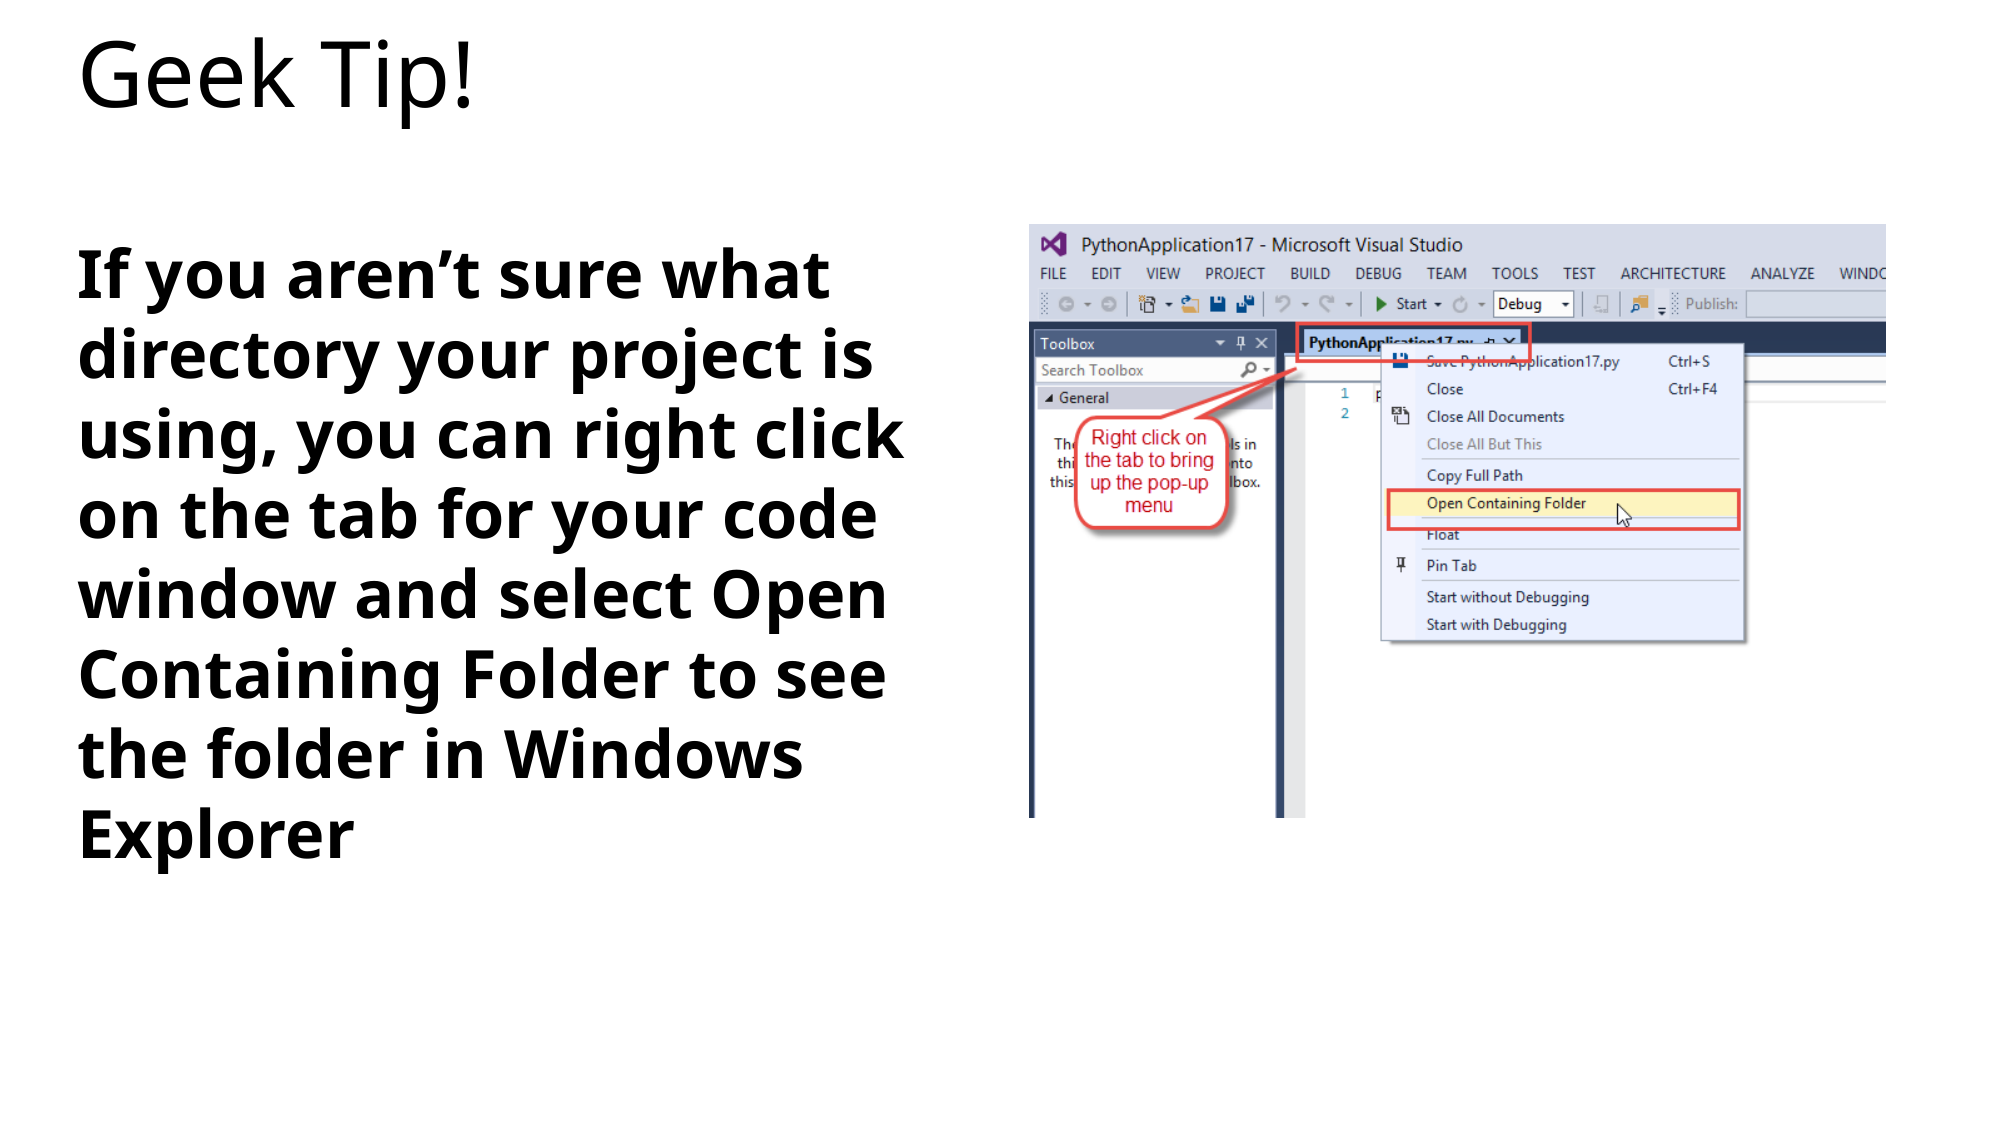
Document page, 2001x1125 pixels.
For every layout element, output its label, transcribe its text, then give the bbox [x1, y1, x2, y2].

picture [1029, 224, 1886, 818]
list If you aren’t sure what directory your project is using, you can right click on the tab for your code window and select Open Containing Folder to see the folder in Windows Explorer [62, 224, 984, 1038]
title Geek Tip! [62, 29, 1953, 205]
